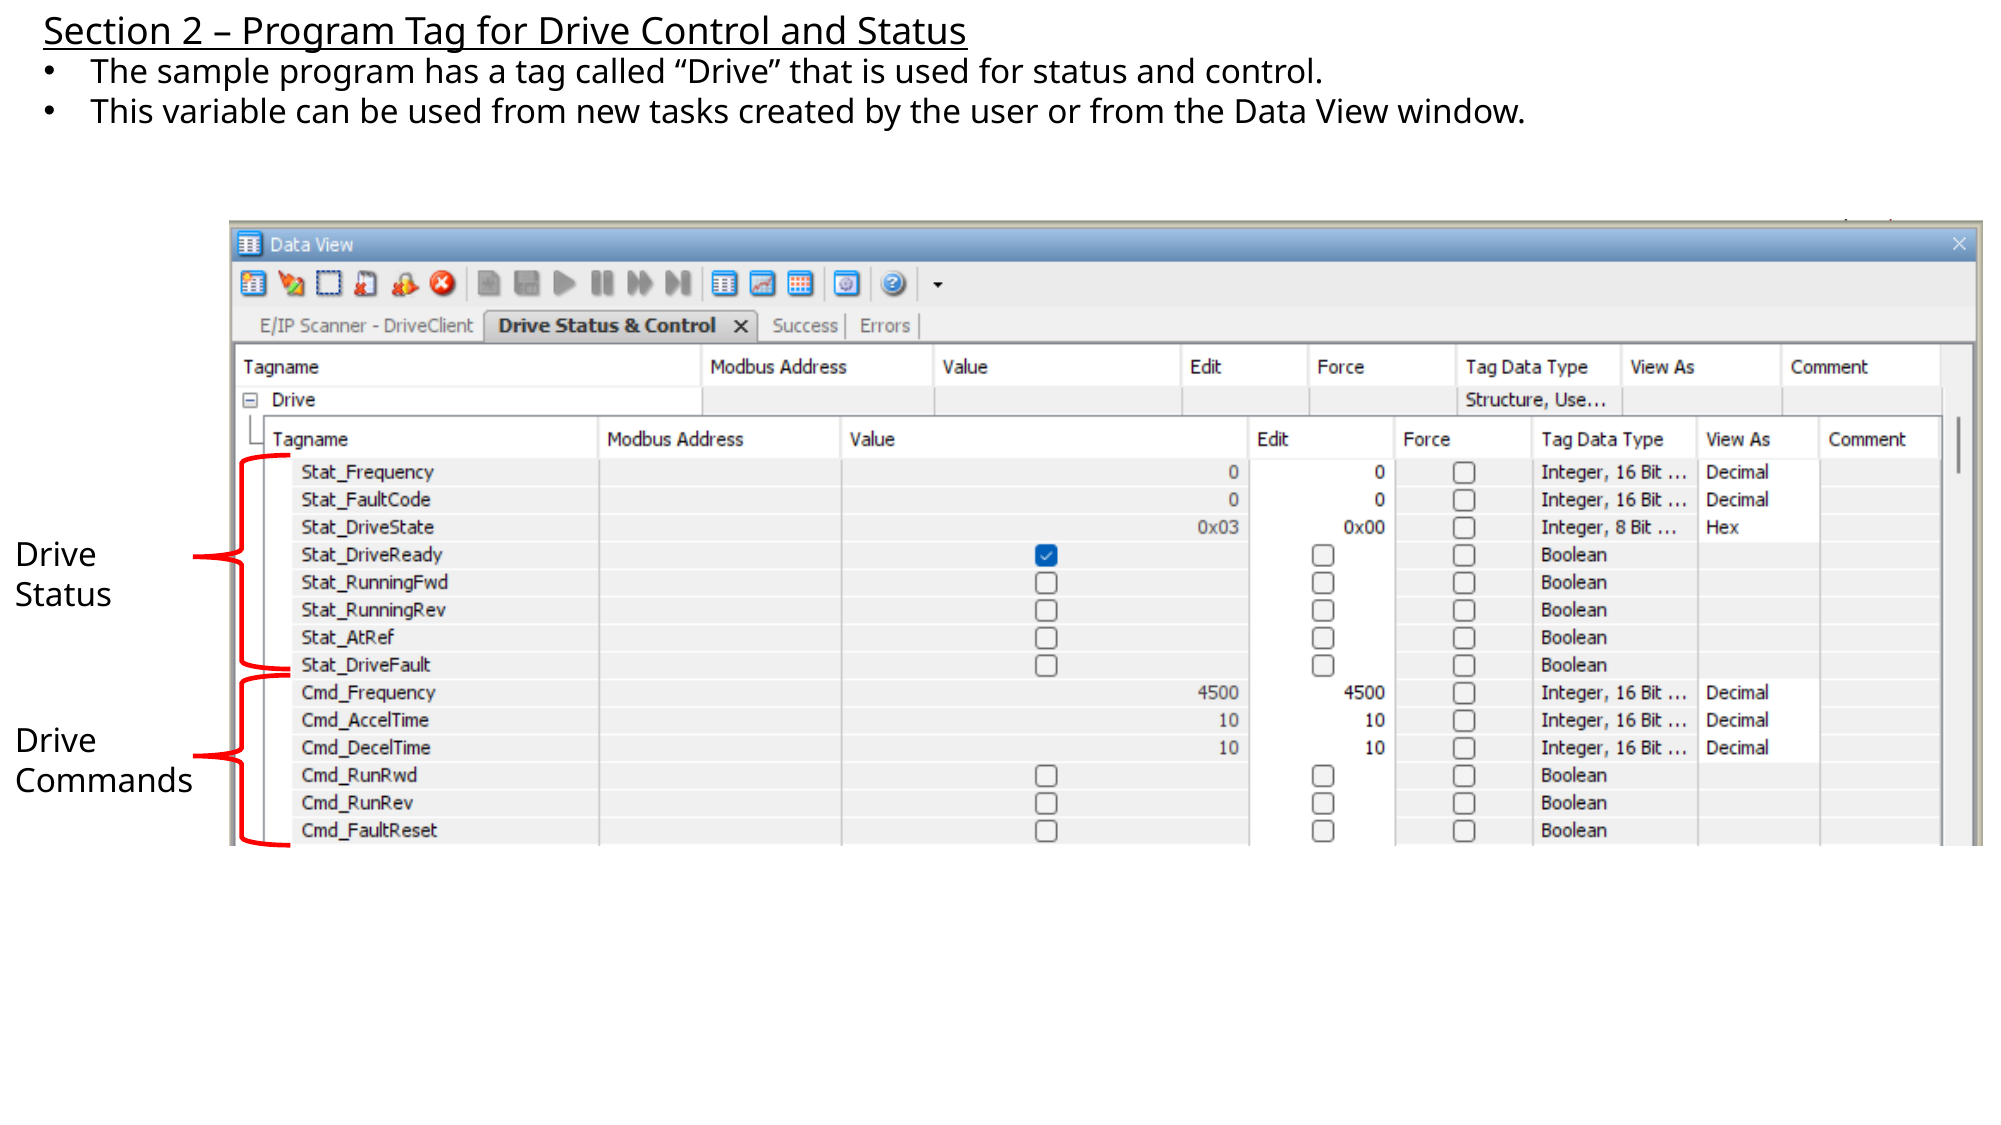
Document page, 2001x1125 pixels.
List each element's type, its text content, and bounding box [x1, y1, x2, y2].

text_box Section 2 – Program Tag for Drive Control and Status [28, 0, 1344, 42]
picture [228, 218, 1984, 846]
text_box [216, 751, 228, 761]
text_box The sample program has a tag called “Drive” that is used for status and control. This variable can be used from new tasks created by the user or from the Data View window. [28, 42, 1549, 138]
text_box [216, 552, 228, 561]
text_box Drive Status [0, 525, 216, 621]
text_box Drive Commands [0, 712, 216, 807]
